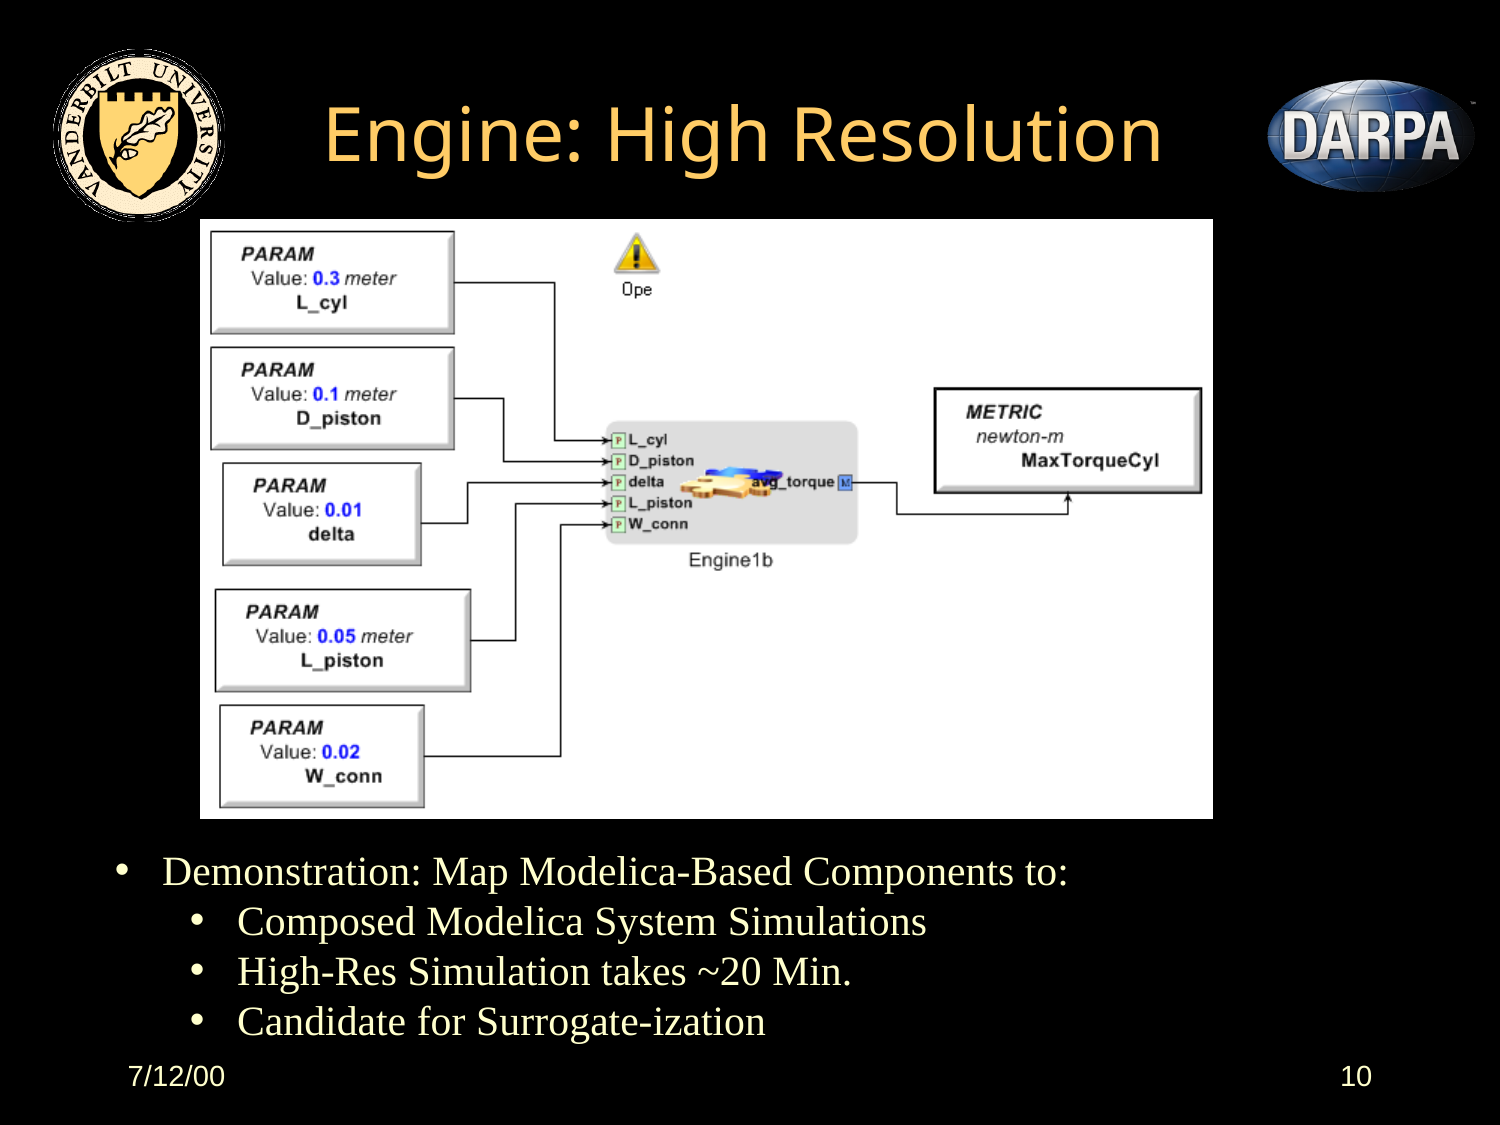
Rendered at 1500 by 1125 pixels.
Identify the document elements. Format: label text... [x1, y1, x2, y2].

title Engine: High Resolution [224, 62, 1263, 201]
picture [1264, 77, 1478, 194]
text_box Demonstration: Map Modelica-Based Components to: Composed Modelica System Simulations High-Res Simulation takes ~20 Min. Candidate for Surrogate-ization [99, 849, 1350, 1038]
slide_number 10 [1074, 1037, 1388, 1113]
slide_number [112, 1038, 425, 1113]
picture [53, 49, 1213, 819]
